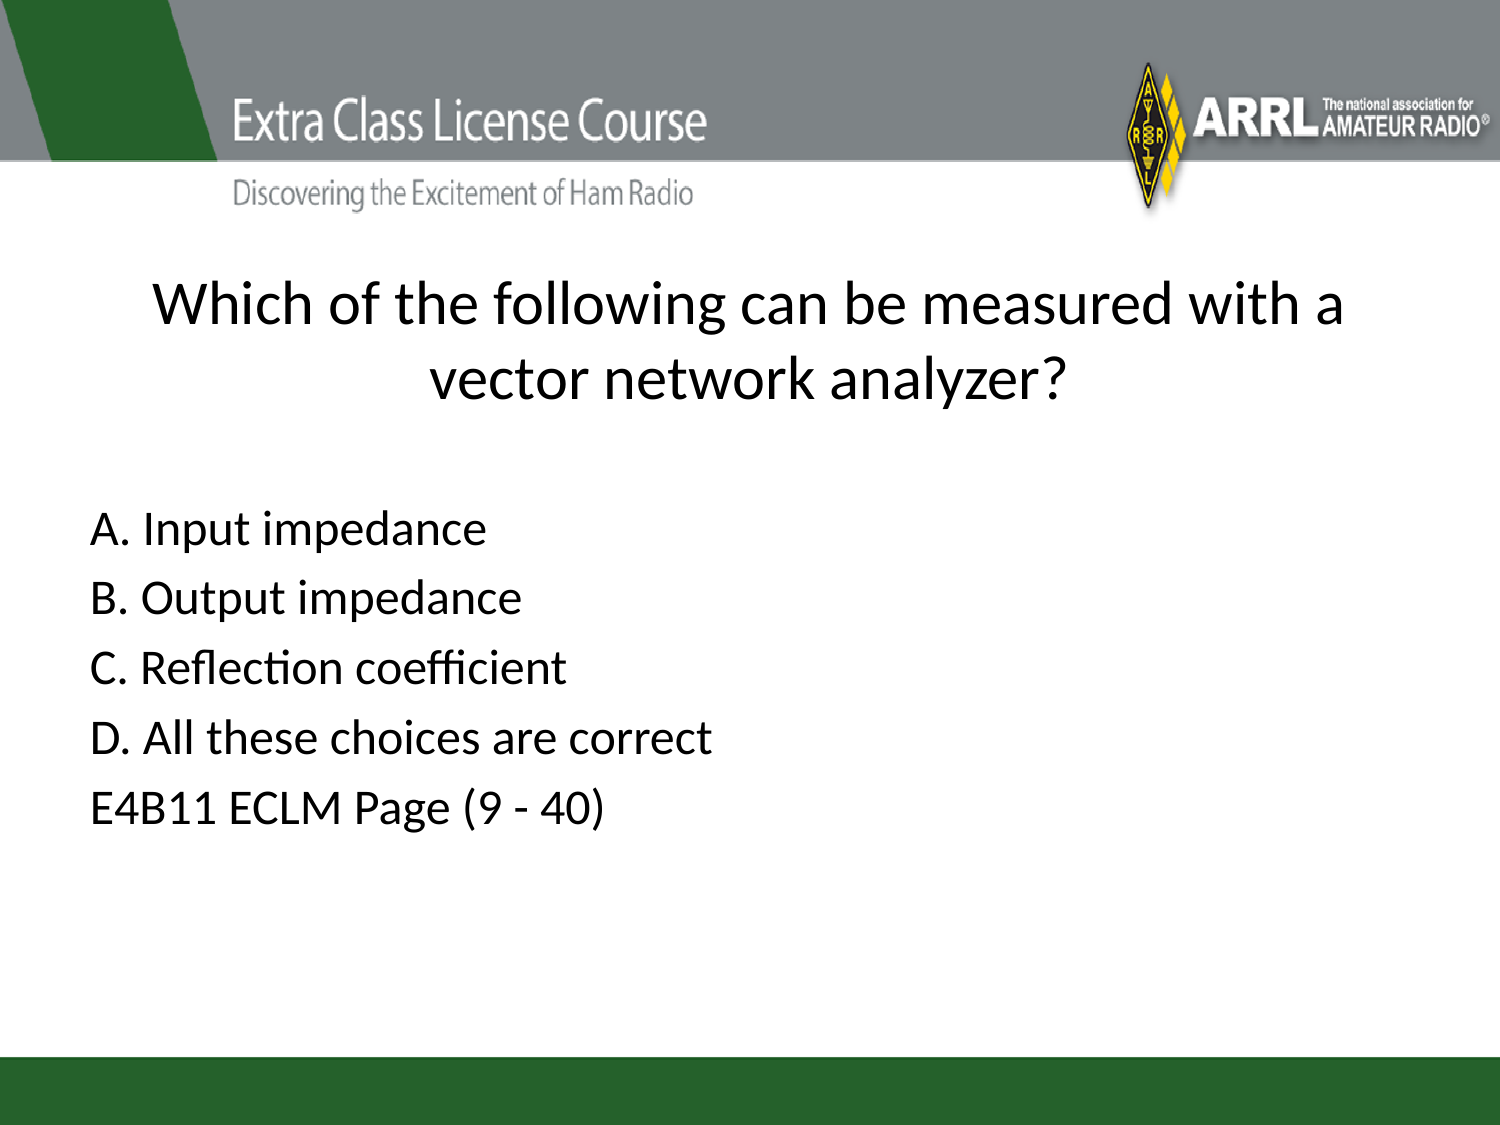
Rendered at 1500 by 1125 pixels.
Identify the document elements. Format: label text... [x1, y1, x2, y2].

picture [0, 0, 1500, 1125]
list A. Input impedance B. Output impedance C. Reflection coefficient D. All these choices are correct E4B11 ECLM Page (9 - 40) [75, 487, 1425, 1005]
title Which of the following can be measured with a vector network analyzer? [75, 254, 1425, 435]
